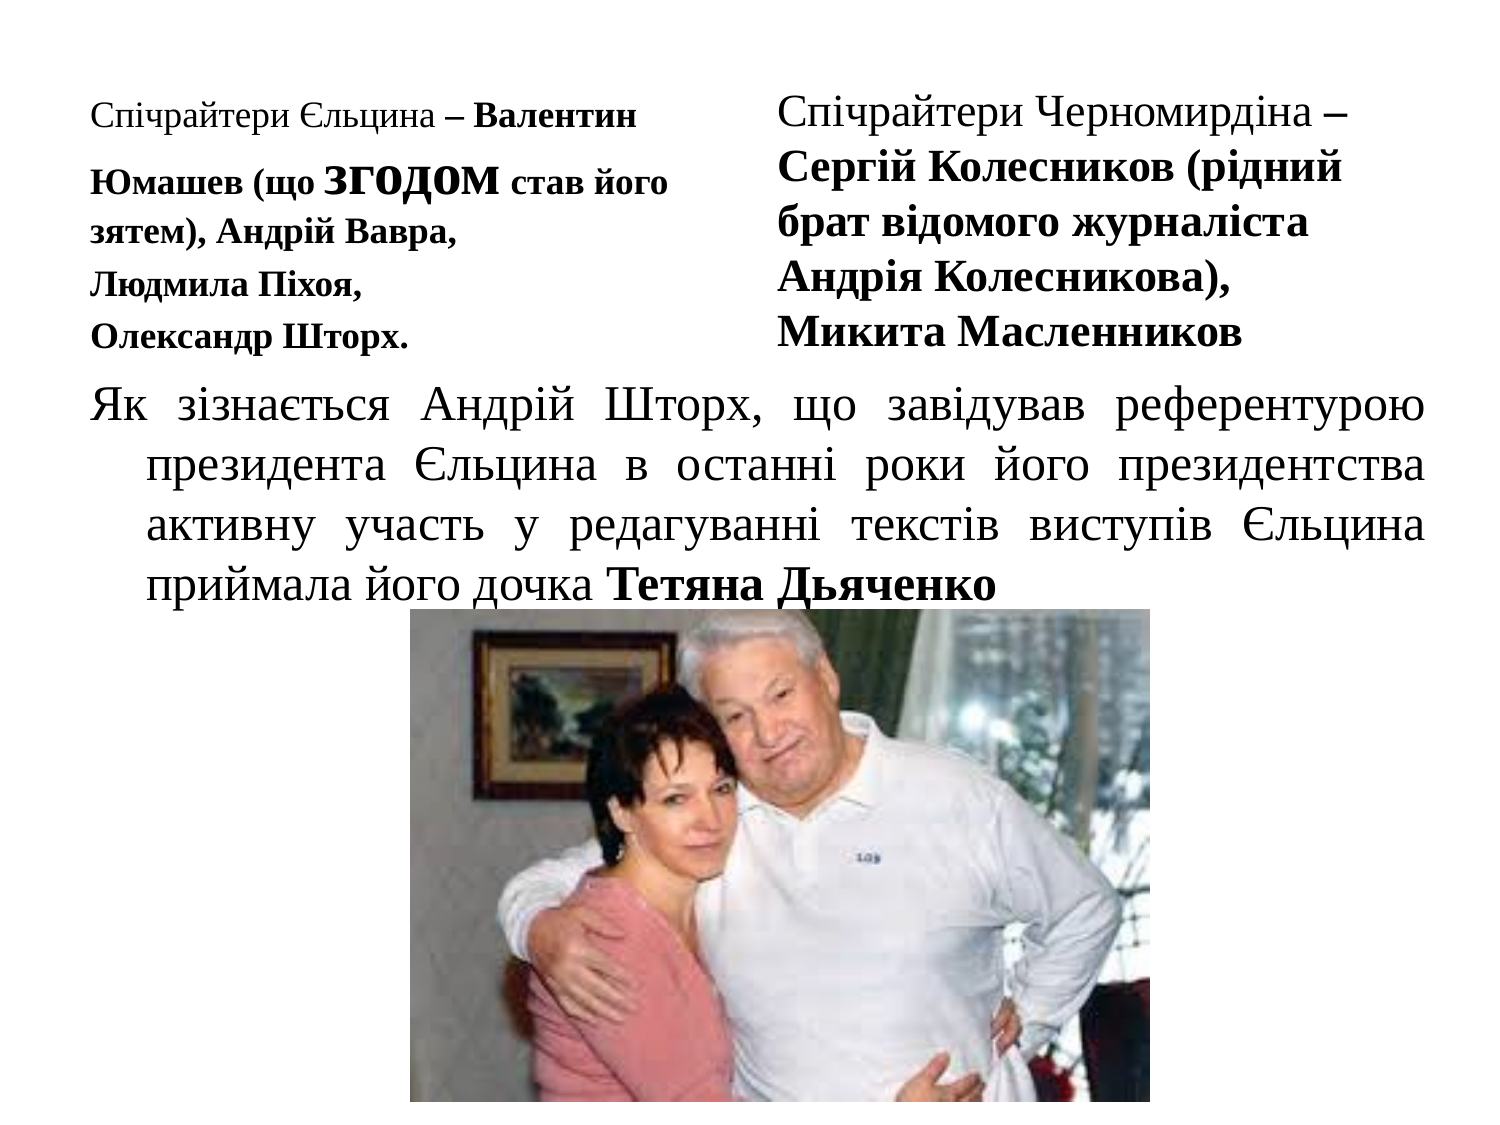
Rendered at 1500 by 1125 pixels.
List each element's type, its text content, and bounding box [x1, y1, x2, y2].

list Спічрайтери Єльцина – Валентин Юмашев (що згодом став його зятем), Андрій Вавра, Людмила Піхоя, Олександр Шторх. [75, 82, 738, 363]
picture [409, 609, 1150, 1102]
list Як зізнається Андрій Шторх, що завідував референтурою президента Єльцина в останні роки його президентства активну участь у редагуванні текстів виступів Єльцина приймала його дочка Тетяна Дьяченко [75, 363, 1442, 633]
list Спічрайтери Черномирдіна – Сергій Колесников (рідний брат відомого журналіста Андрія Колесникова), Микита Масленников [761, 70, 1425, 364]
